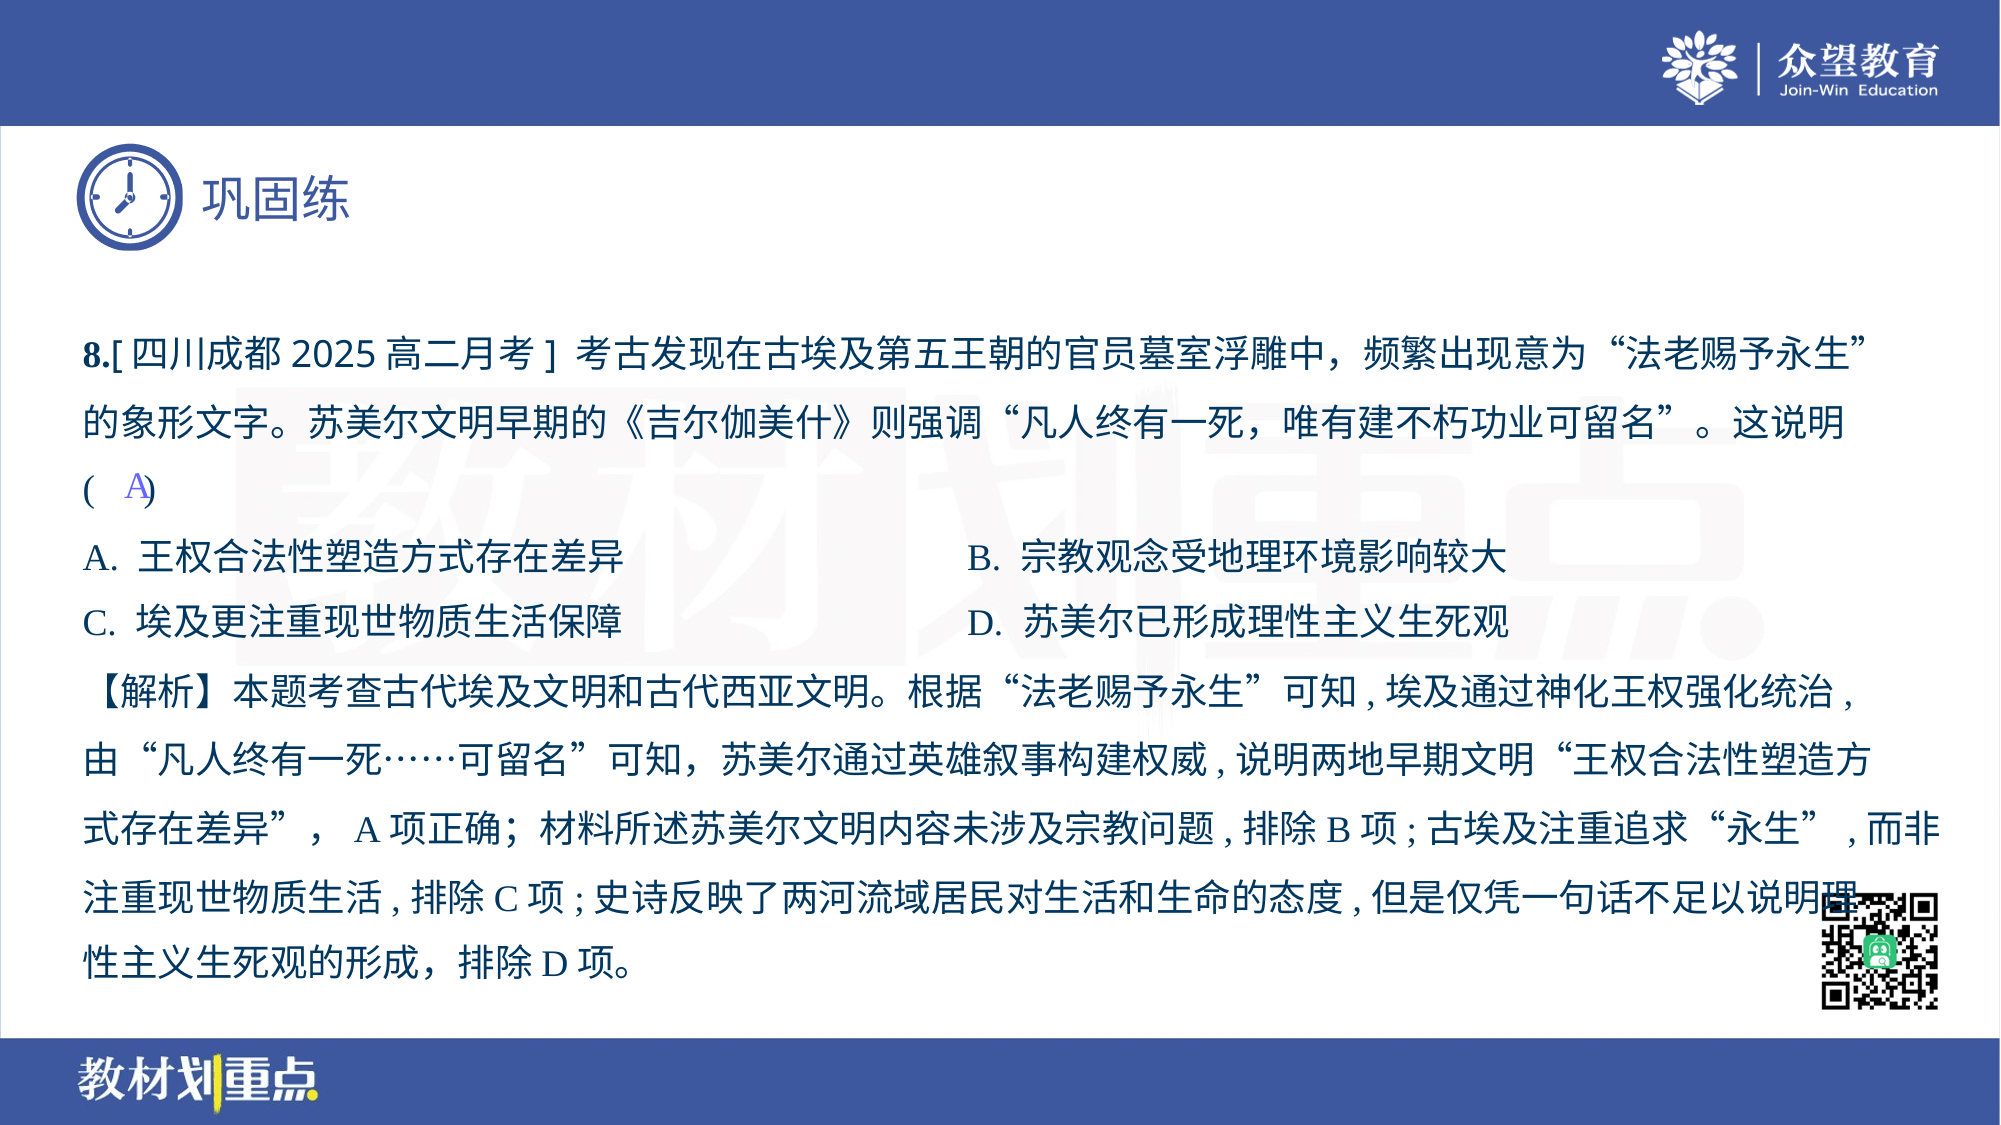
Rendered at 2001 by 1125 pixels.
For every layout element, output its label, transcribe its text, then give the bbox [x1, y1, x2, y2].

text_box A [110, 441, 165, 500]
text_box 【解析】本题考查古代埃及文明和古代西亚文明。根据“法老赐予永生”可知,埃及通过神化王权强化统治, 由“凡人终有一死……可留名”可知，苏美尔通过英雄叙事构建权威,说明两地早期文明“王权合法性塑造方 式存在差异”，A项正确；材料所述苏美尔文明内容未涉及宗教问题,排除B项;古埃及注重追求“永生”,而非 注重现世物质生活,排除C项;史诗反映了两河流域居民对生活和生命的态度,但是仅凭一句话不足以说明理 性主义生死观的形成，排除D项。 [82, 643, 1817, 978]
text_box A. 王权合法性塑造方式存在差异 B. 宗教观念受地理环境影响较大 C. 埃及更注重现世物质生活保障 D. 苏美尔已形成理性主义生死观 [82, 509, 1817, 636]
picture [0, 0, 2000, 1125]
text_box 8.[四川成都2025高二月考] 考古发现在古埃及第五王朝的官员墓室浮雕中，频繁出现意为“法老赐予永生” 的象形文字。苏美尔文明早期的《吉尔伽美什》则强调“凡人终有一死，唯有建不朽功业可留名”。这说明 ( ) [82, 306, 1817, 502]
